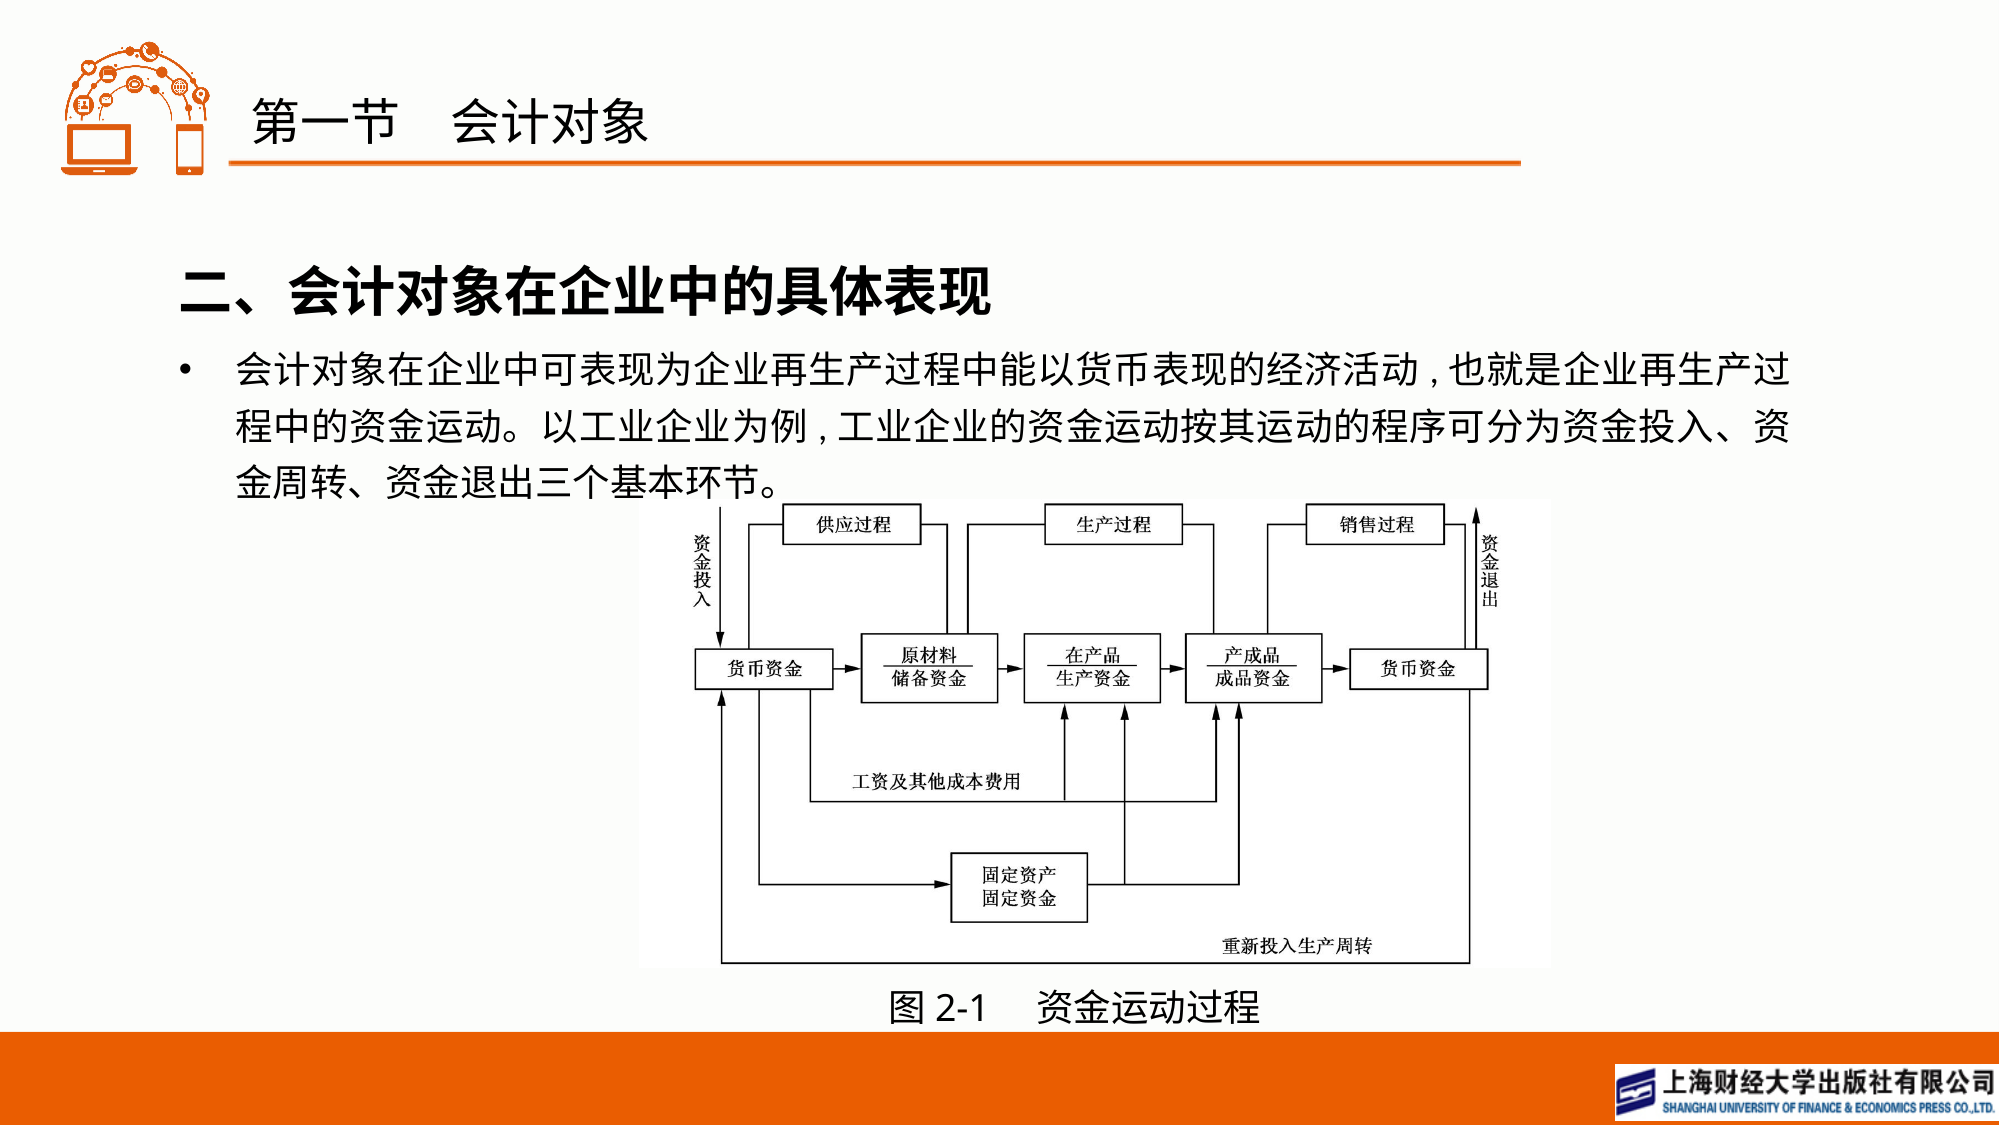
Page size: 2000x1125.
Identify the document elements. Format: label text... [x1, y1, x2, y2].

text_box 图2-1 资金运动过程 [658, 976, 1492, 1037]
picture [0, 0, 2000, 1125]
title 第一节 会计对象 [235, 82, 1605, 189]
list 二、会计对象在企业中的具体表现 会计对象在企业中可表现为企业再生产过程中能以货币表现的经济活动,也就是企业再生产过程中的资金运动。以工业企业为例,工业企业的资金运动按其运动的程序可分为资金投入、资金周转、资金退出三个基本环节。 [163, 227, 1807, 1049]
